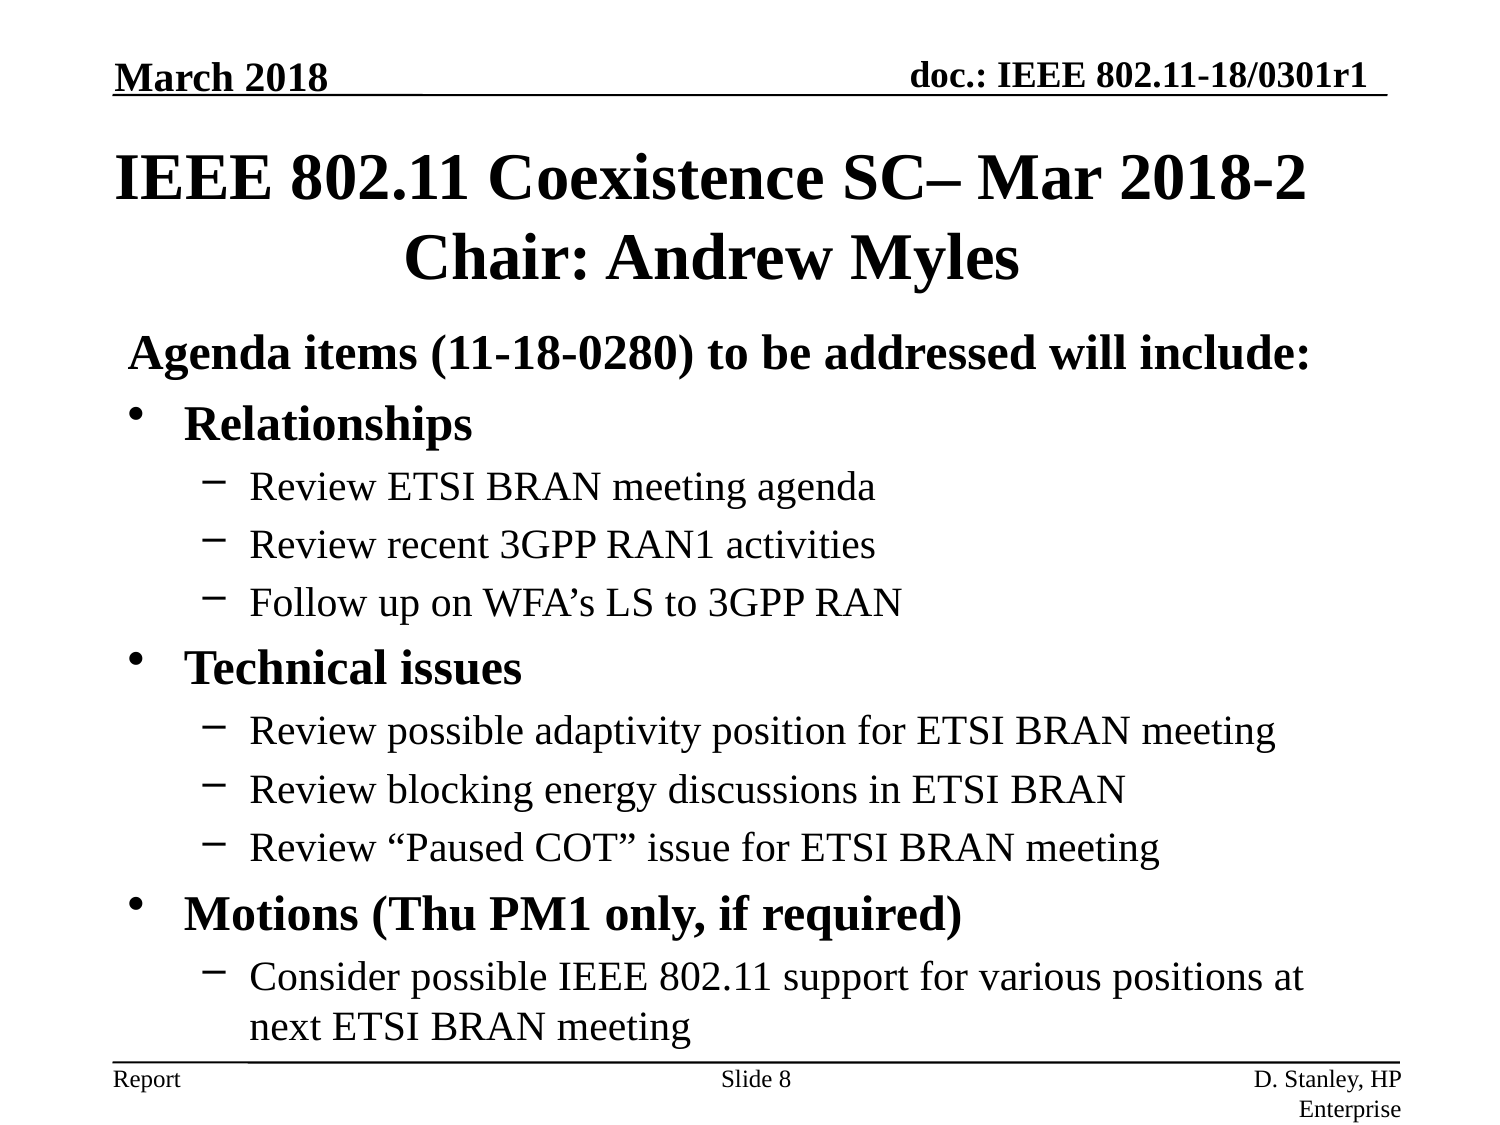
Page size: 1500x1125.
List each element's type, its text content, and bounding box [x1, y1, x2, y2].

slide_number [114, 49, 413, 100]
list Agenda items (11-18-0280) to be addressed will include: Relationships Review ETSI BRAN meeting agenda Review recent 3GPP RAN1 activities Follow up on WFA’s LS to 3GPP RAN Technical issues Review possible adaptivity position for ETSI BRAN meeting Review blocking energy discussions in ETSI BRAN Review “Paused COT” issue for ETSI BRAN meeting Motions (Thu PM1 only, if required) Consider possible IEEE 802.11 support for various positions at next ETSI BRAN meeting [112, 312, 1375, 1025]
slide_number Slide 8 [720, 1062, 792, 1093]
title IEEE 802.11 Coexistence SC– Mar 2018-2 Chair: Andrew Myles [75, 125, 1350, 300]
footer D. Stanley, HP Enterprise [1170, 1062, 1402, 1093]
